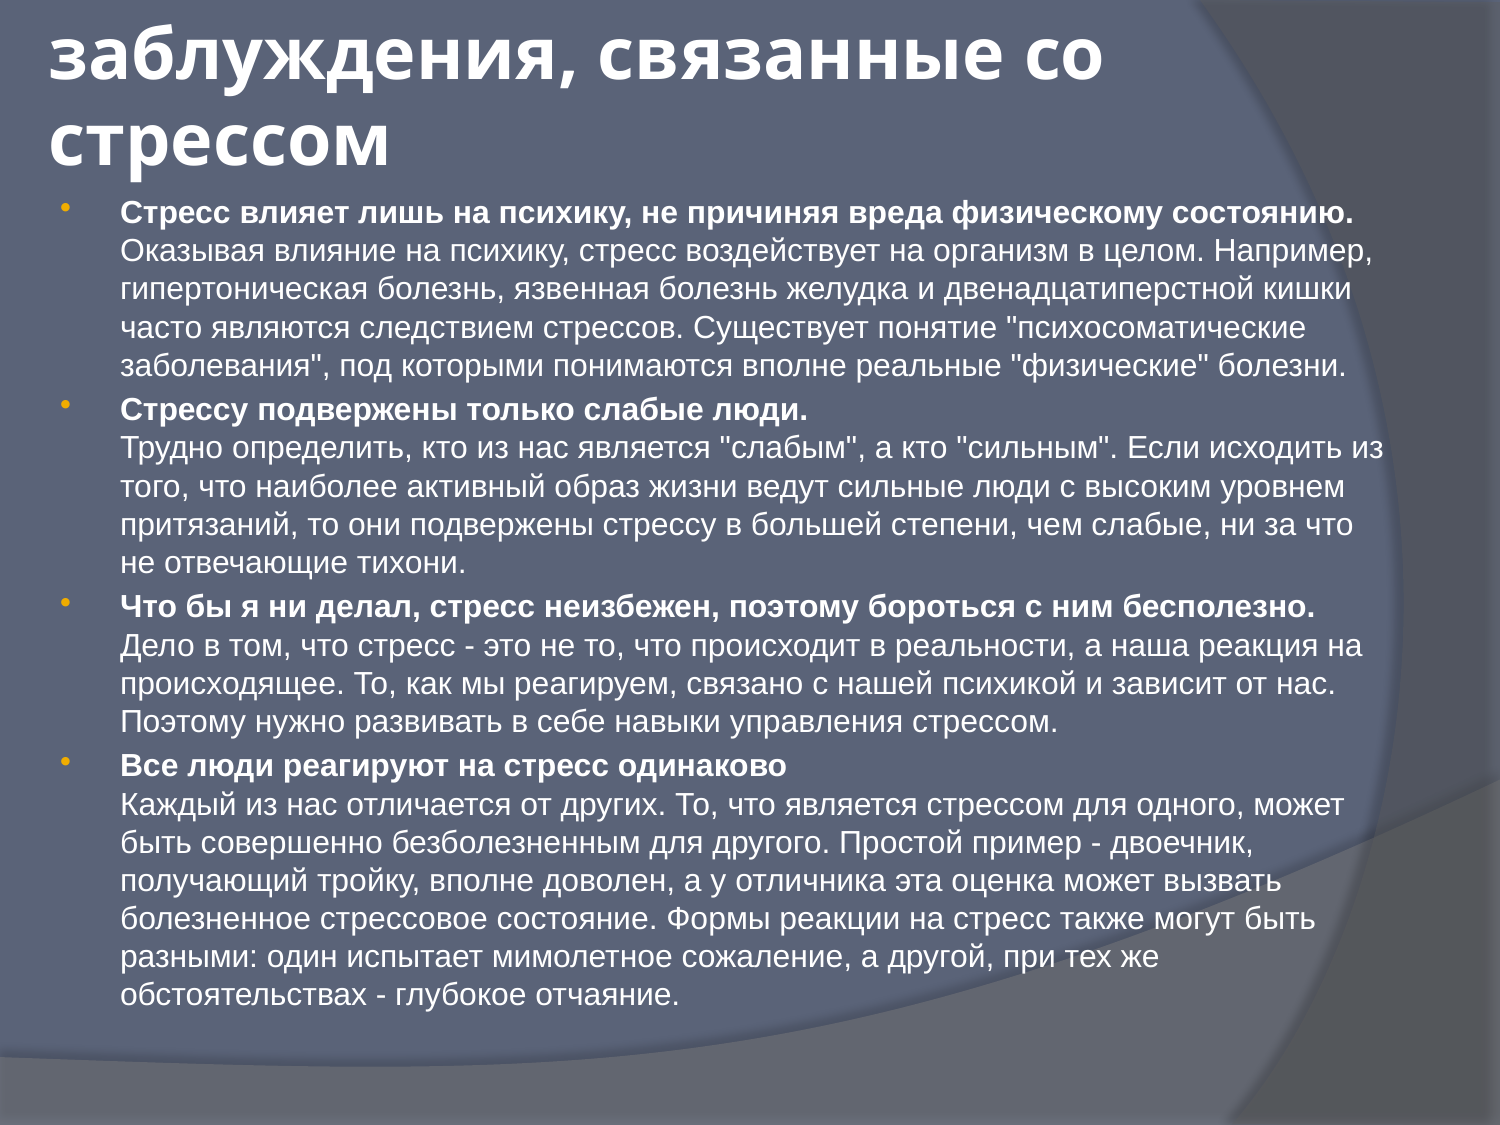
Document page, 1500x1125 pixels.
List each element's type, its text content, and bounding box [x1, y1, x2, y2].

title заблуждения, связанные со стрессом [41, 0, 1471, 188]
list Стресс влияет лишь на психику, не причиняя вреда физическому состоянию. Оказывая влияние на психику, стресс воздействует на организм в целом. Например, гипертоническая болезнь, язвенная болезнь желудка и двенадцатиперстной кишки часто являются следствием стрессов. Существует понятие "психосоматические заболевания", под которыми понимаются вполне реальные "физические" болезни. Стрессу подвержены только слабые люди. Трудно определить, кто из нас является "слабым", а кто "сильным". Если исходить из того, что наиболее активный образ жизни ведут сильные люди с высоким уровнем притязаний, то они подвержены стрессу в большей степени, чем слабые, ни за что не отвечающие тихони. Что бы я ни делал, стресс неизбежен, поэтому бороться с ним бесполезно. Дело в том, что стресс - это не то, что происходит в реальности, а наша реакция на происходящее. То, как мы реагируем, связано с нашей психикой и зависит от нас. Поэтому нужно развивать в себе навыки управления стрессом. Все люди реагируют на стресс одинаково Каждый из нас отличается от других. То, что является стрессом для одного, может быть совершенно безболезненным для другого. Простой пример - двоечник, получающий тройку, вполне доволен, а у отличника эта оценка может вызвать болезненное стрессовое состояние. Формы реакции на стресс также могут быть разными: один испытает мимолетное сожаление, а другой, при тех же обстоятельствах - глубокое отчаяние. [41, 184, 1412, 1094]
